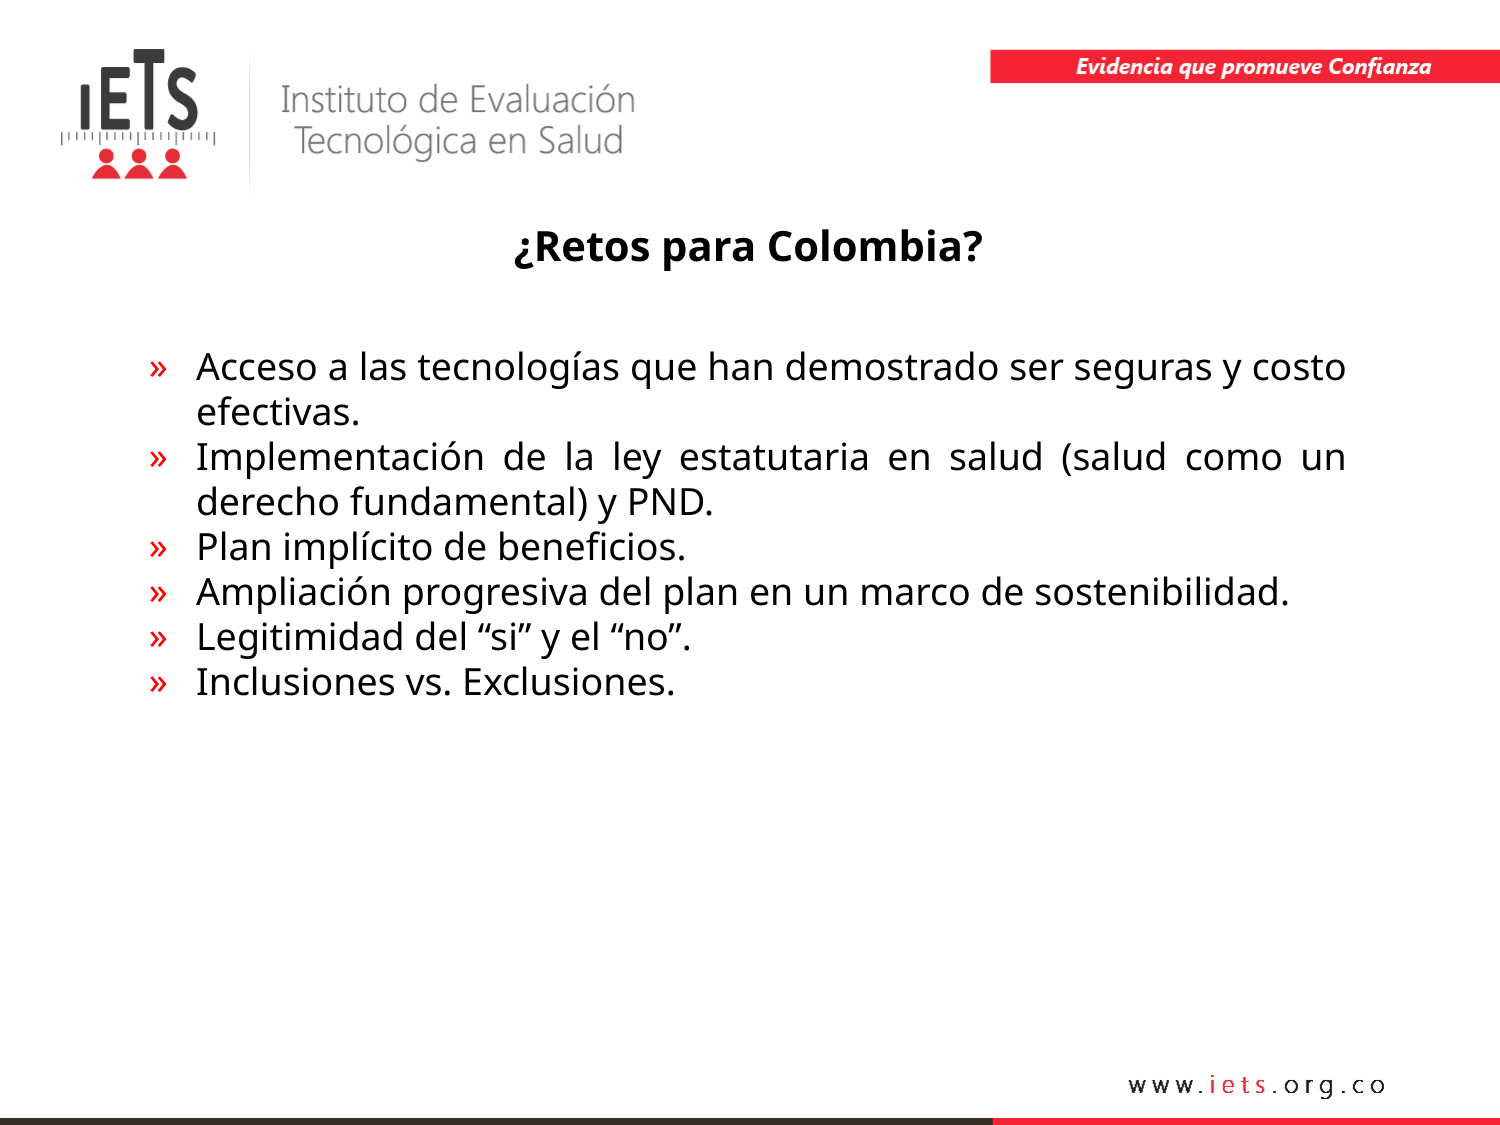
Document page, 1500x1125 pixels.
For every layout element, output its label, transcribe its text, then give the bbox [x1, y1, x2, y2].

picture [0, 0, 1500, 1125]
text_box Acceso a las tecnologías que han demostrado ser seguras y costo efectivas. Implementación de la ley estatutaria en salud (salud como un derecho fundamental) y PND. Plan implícito de beneficios. Ampliación progresiva del plan en un marco de sostenibilidad. Legitimidad del “si” y el “no”. Inclusiones vs. Exclusiones. [134, 335, 1363, 751]
text_box ¿Retos para Colombia? [498, 212, 998, 278]
